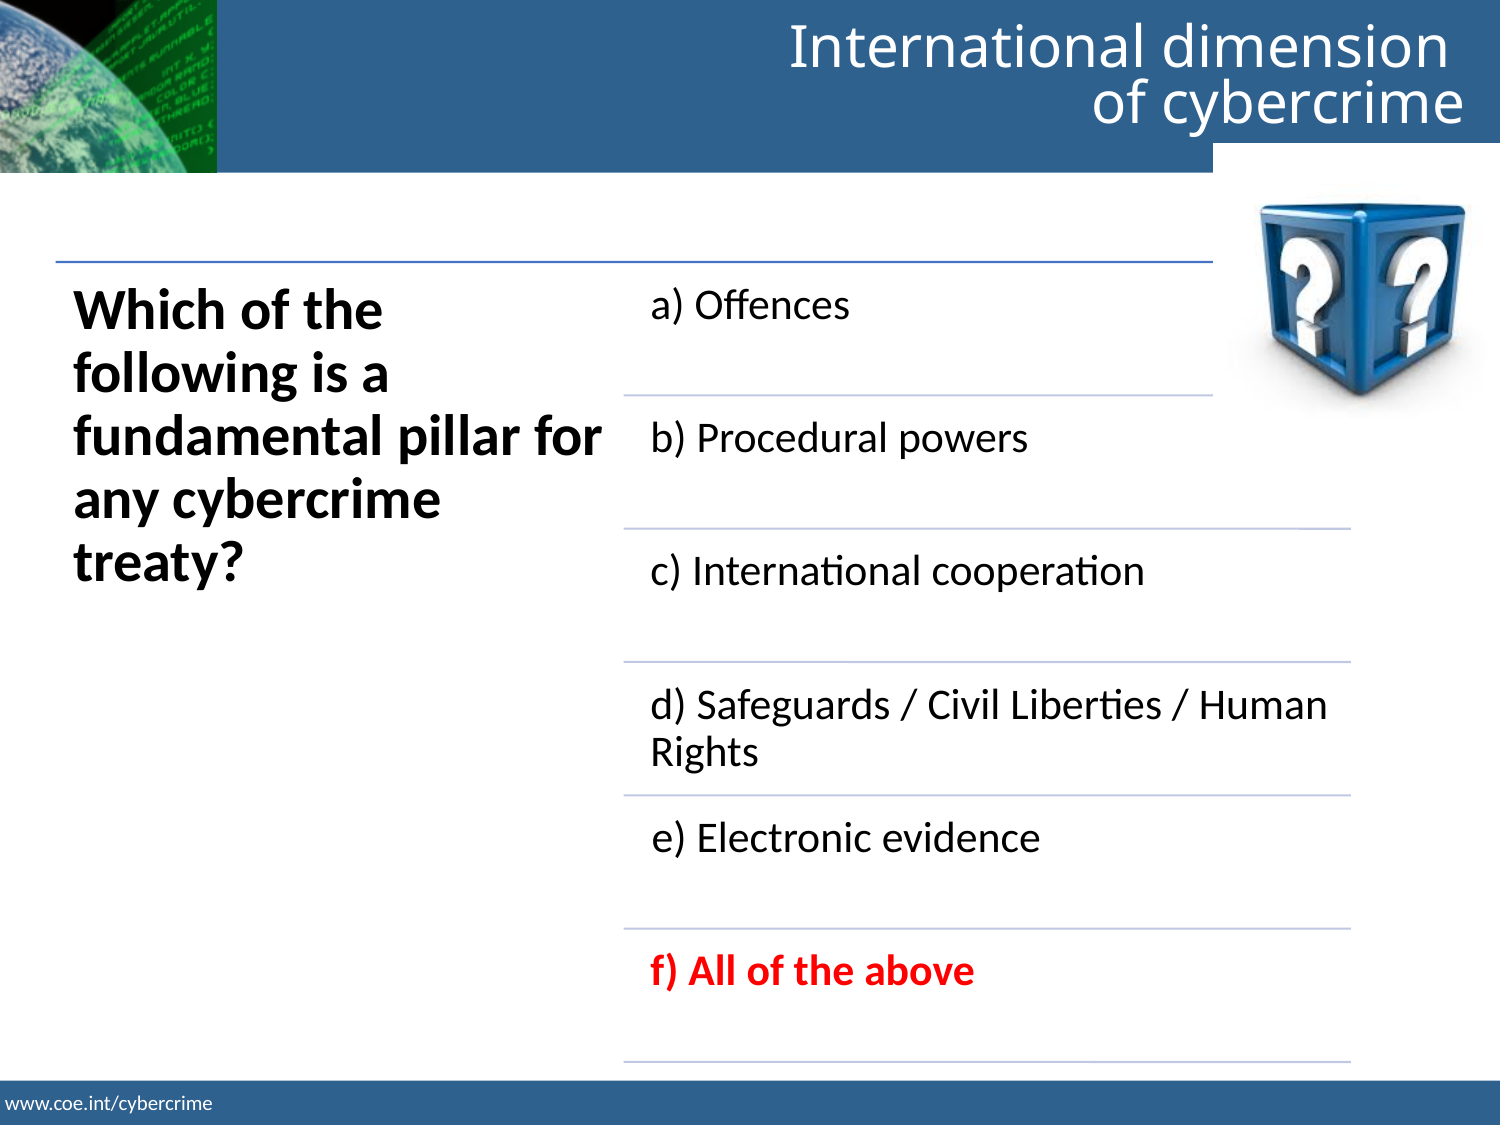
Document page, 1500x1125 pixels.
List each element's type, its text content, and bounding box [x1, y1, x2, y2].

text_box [55, 261, 1353, 1069]
text_box International dimension of cybercrime [515, 15, 1480, 143]
picture [0, 1, 217, 173]
picture [1213, 143, 1500, 434]
